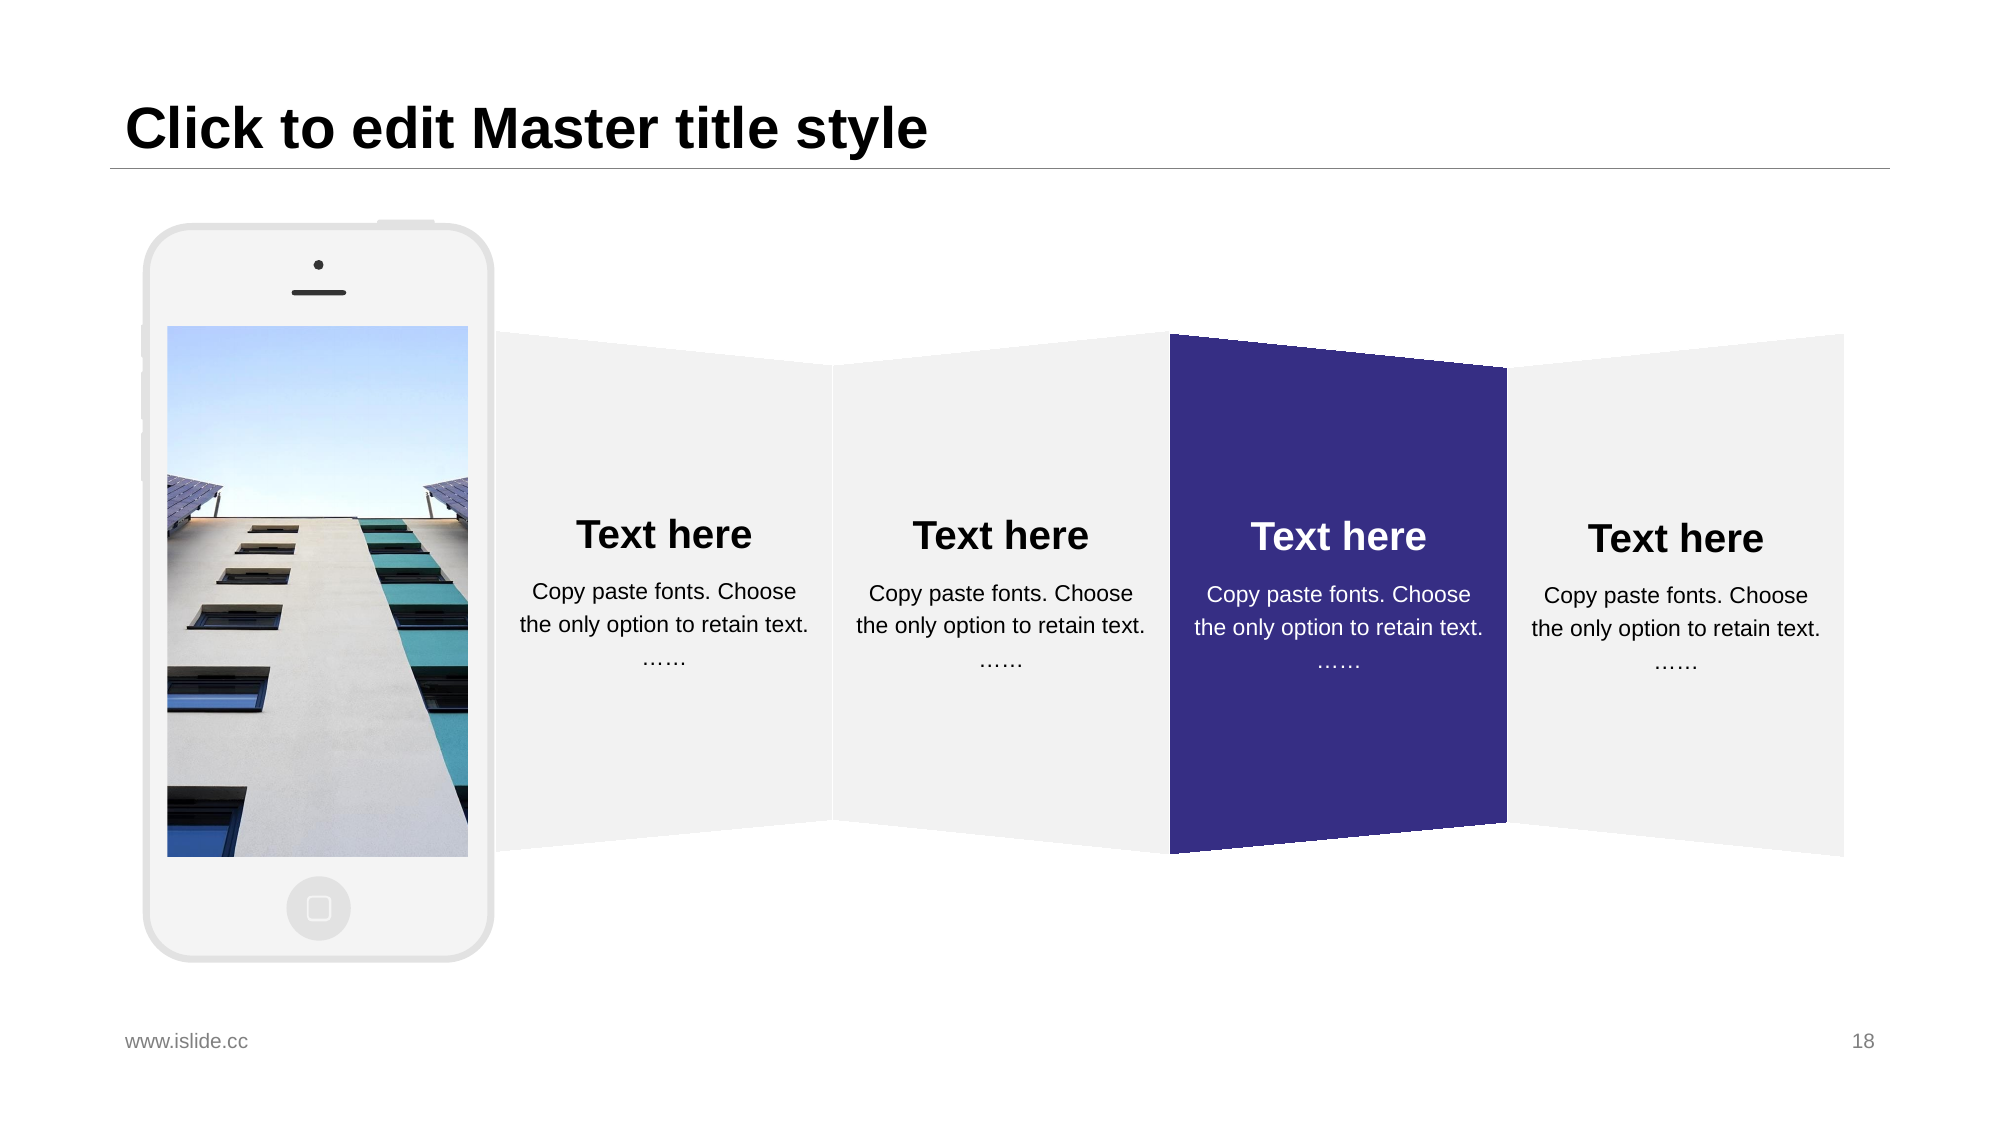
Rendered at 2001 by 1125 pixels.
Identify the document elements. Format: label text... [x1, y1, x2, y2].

title Click to edit Master title style [109, 0, 1890, 169]
footer www.islide.cc [109, 1023, 790, 1058]
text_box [140, 219, 1845, 963]
slide_number 18 [1412, 1023, 1890, 1058]
